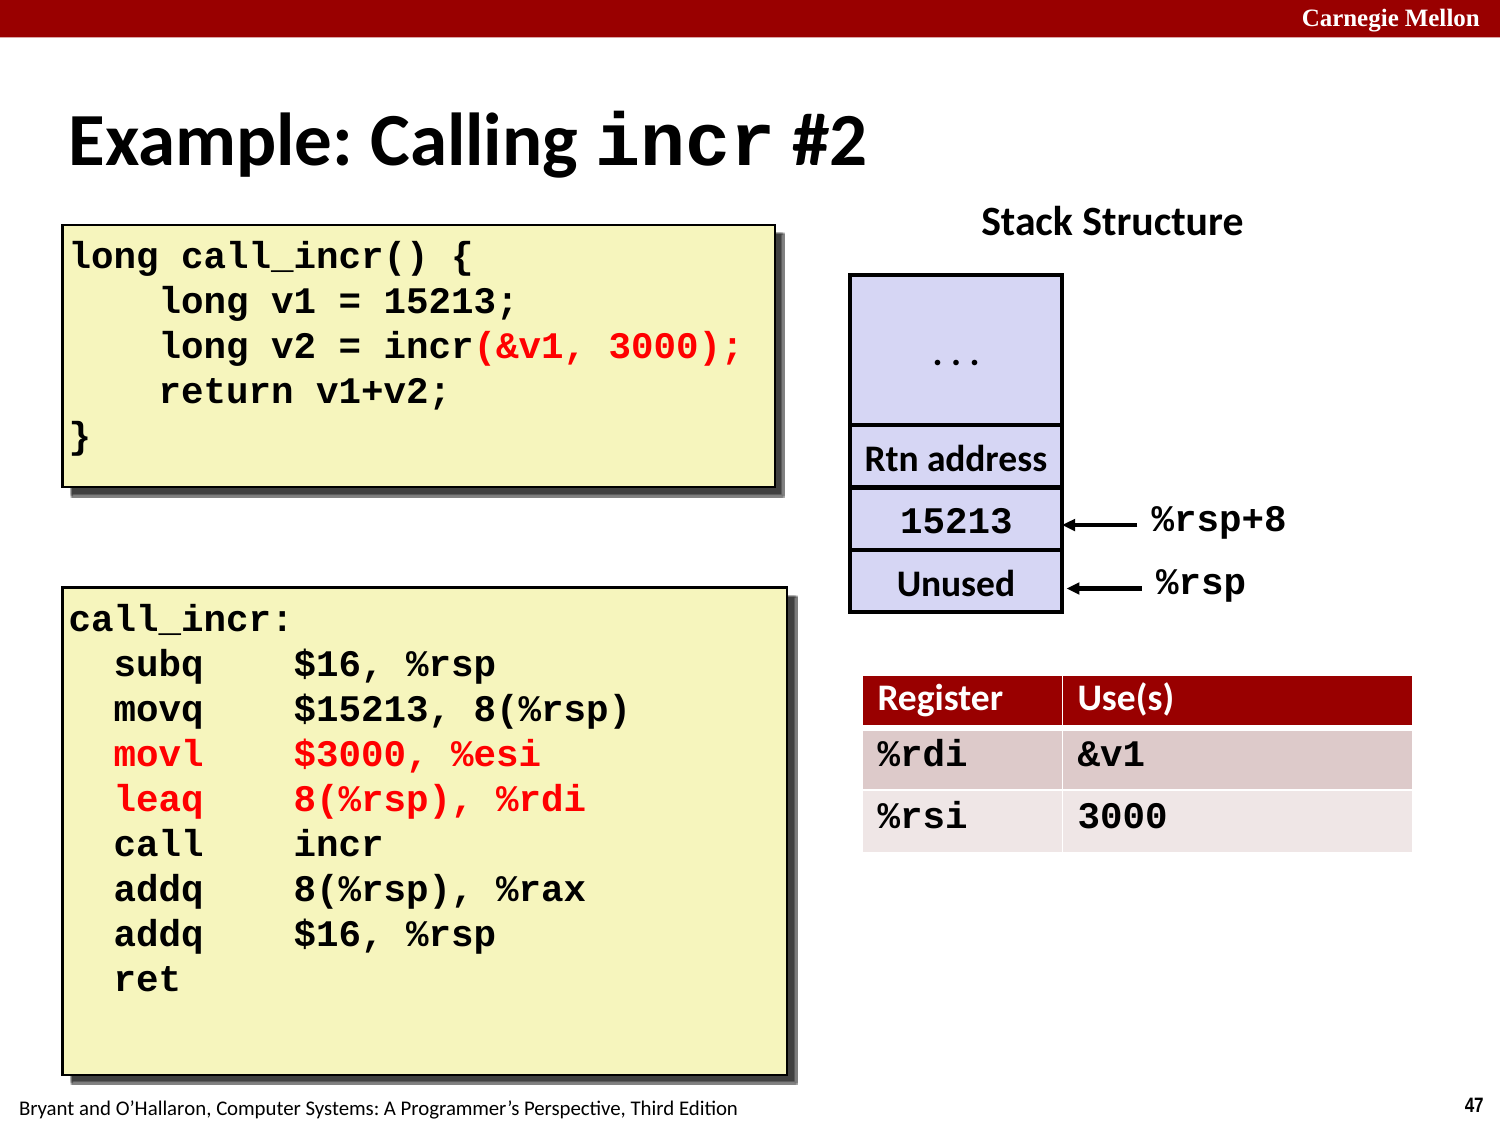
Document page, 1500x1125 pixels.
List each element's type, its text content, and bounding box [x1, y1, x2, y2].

text_box %rsp+8 [1145, 487, 1295, 546]
text_box %rsp [1149, 551, 1258, 610]
table_header Use(s) [1063, 676, 1412, 725]
text_box Unused [849, 549, 1063, 613]
text_box Rtn address [849, 424, 1063, 488]
title Example: Calling incr #2 [62, 41, 1438, 230]
table_cell %rdi [863, 731, 1062, 789]
text_box . . . [849, 274, 1063, 424]
table_header Register [863, 676, 1062, 725]
table_cell &v1 [1063, 731, 1412, 789]
table_cell 3000 [1063, 791, 1412, 852]
text_box 15213 [849, 488, 1063, 549]
table_cell %rsi [863, 791, 1062, 852]
text_box Stack Structure [974, 187, 1258, 251]
text_box call_incr: subq $16, %rsp movq $15213, 8(%rsp) movl $3000, %esi leaq 8(%rsp), %rdi call incr addq 8(%rsp), %rax addq $16, %rsp ret [62, 587, 788, 1075]
text_box long call_incr() { long v1 = 15213; long v2 = incr(&v1, 3000); return v1+v2; } [62, 224, 775, 488]
